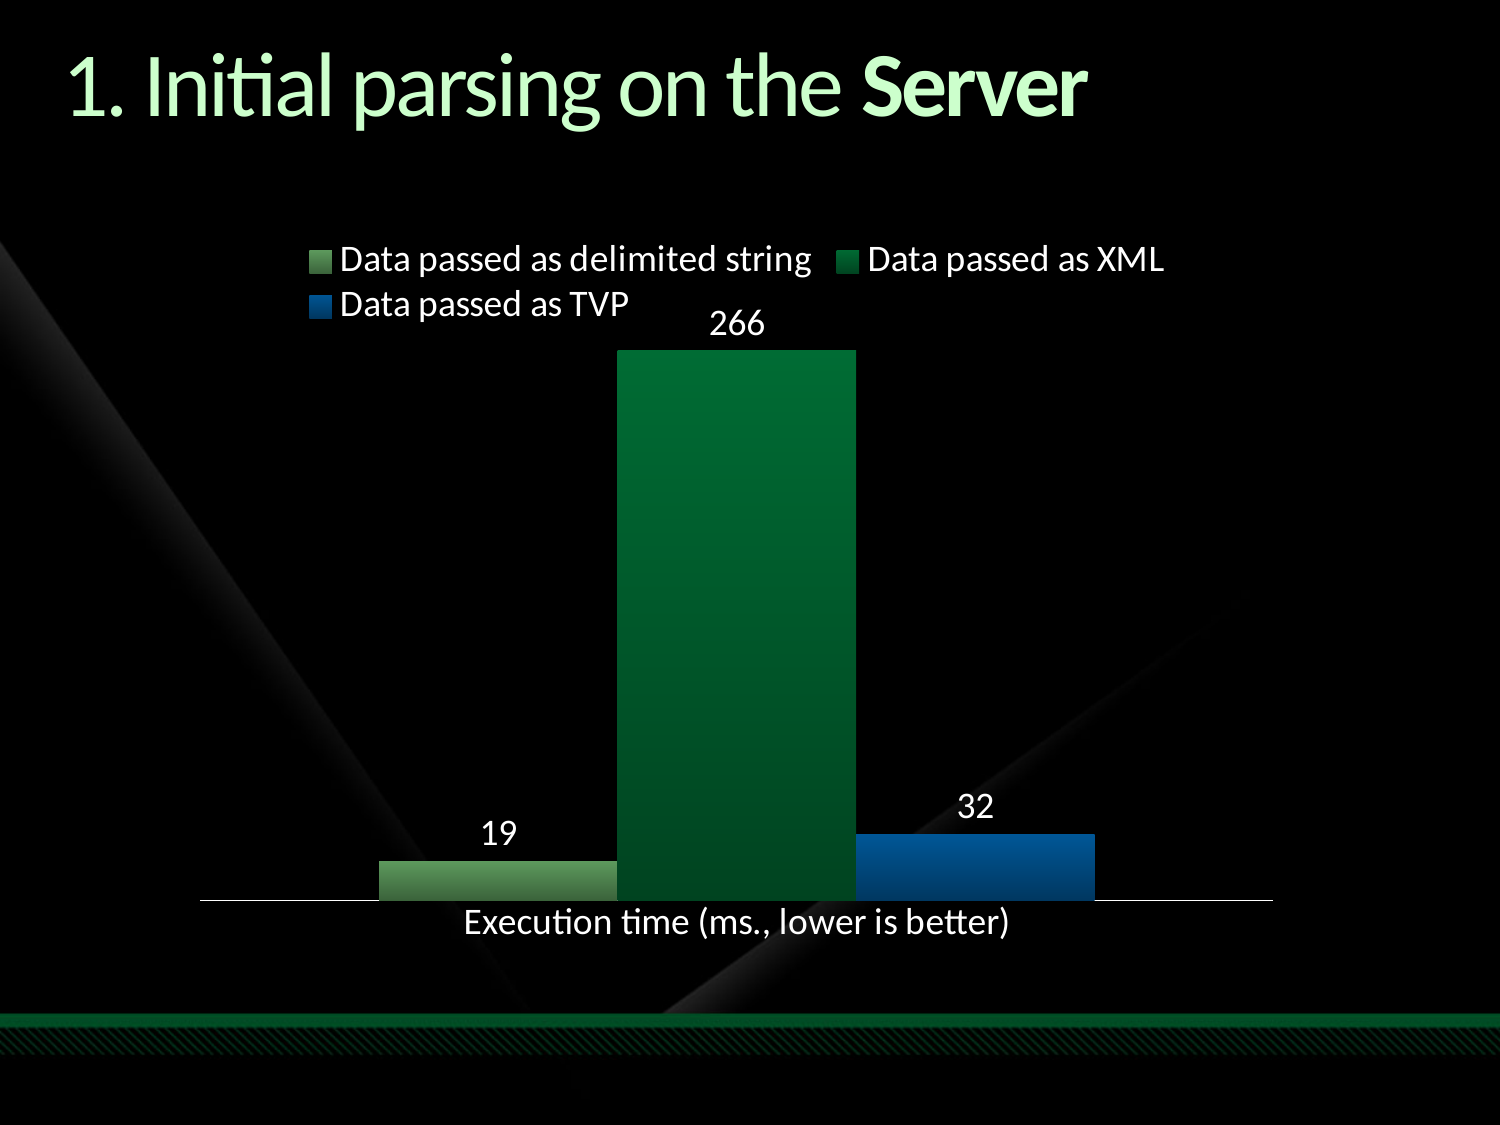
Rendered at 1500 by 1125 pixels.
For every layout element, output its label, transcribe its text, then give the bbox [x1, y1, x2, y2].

title 1. Initial parsing on the Server [62, 37, 1438, 138]
chart [177, 224, 1297, 959]
picture [0, 0, 1500, 1125]
